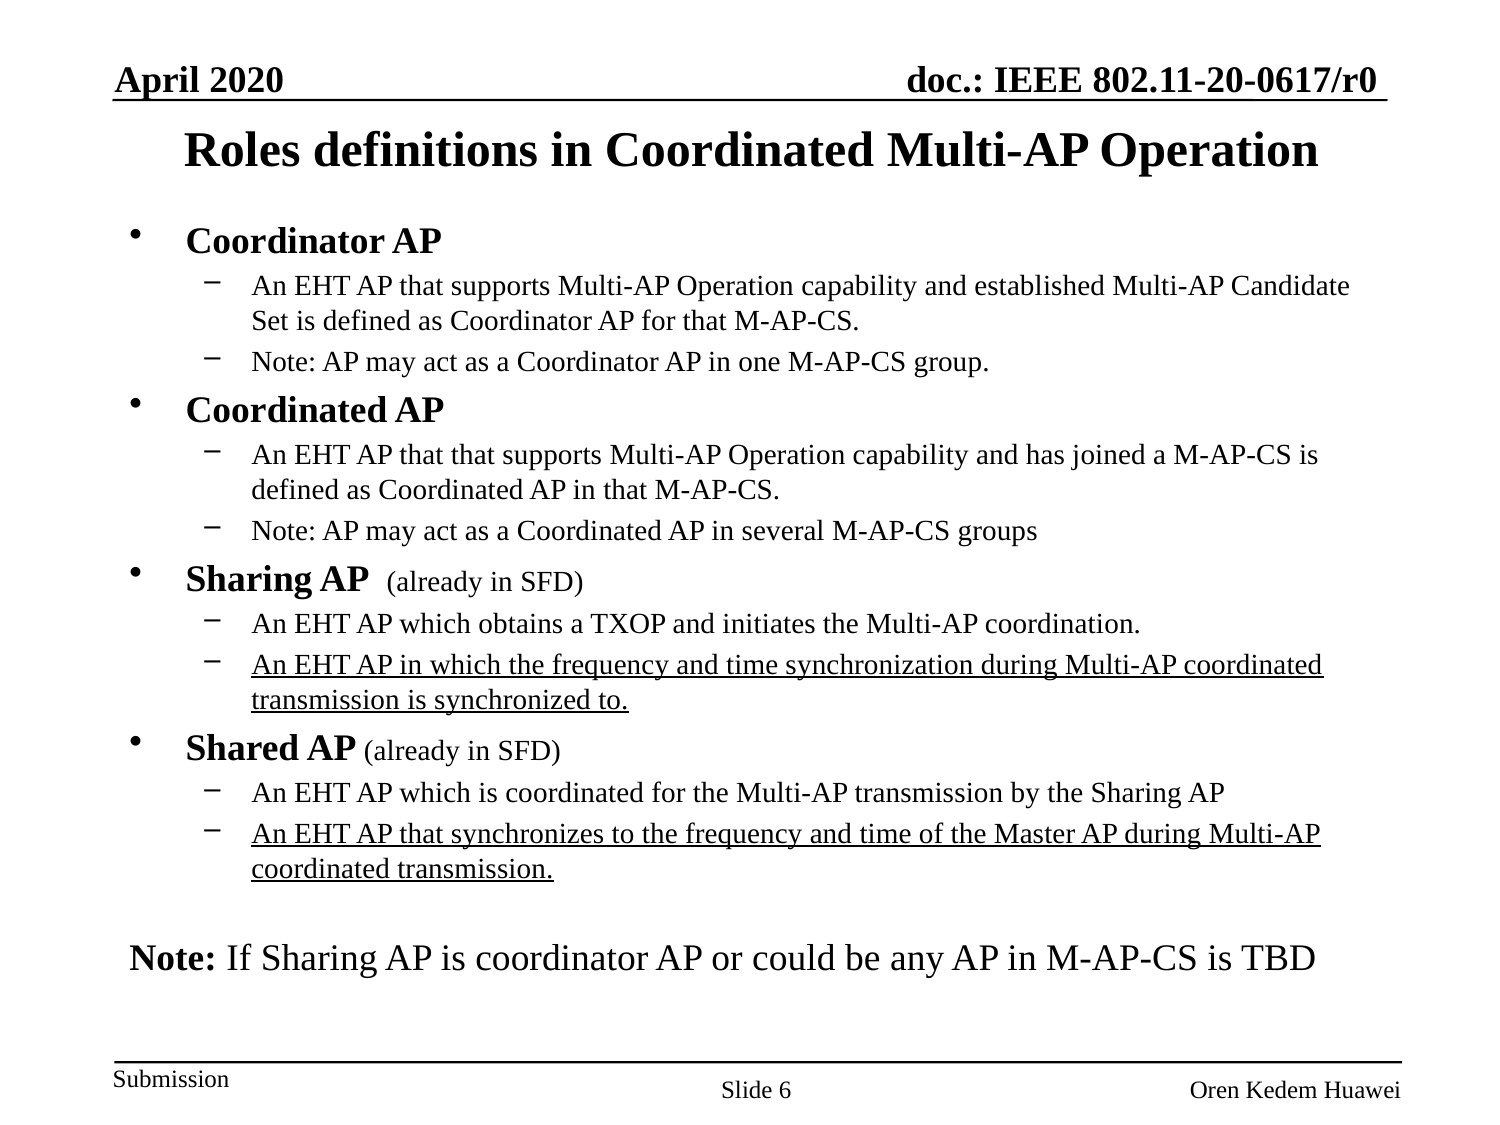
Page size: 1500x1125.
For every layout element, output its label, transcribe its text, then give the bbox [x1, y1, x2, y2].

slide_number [114, 54, 286, 101]
title Roles definitions in Coordinated Multi-AP Operation [114, 59, 1390, 208]
slide_number Slide 6 [712, 1073, 800, 1105]
list Coordinator AP An EHT AP that supports Multi-AP Operation capability and established Multi-AP Candidate Set is defined as Coordinator AP for that M-AP-CS. Note: AP may act as a Coordinator AP in one M-AP-CS group. Coordinated AP An EHT AP that that supports Multi-AP Operation capability and has joined a M-AP-CS is defined as Coordinated AP in that M-AP-CS. Note: AP may act as a Coordinated AP in several M-AP-CS groups Sharing AP (already in SFD) An EHT AP which obtains a TXOP and initiates the Multi-AP coordination. An EHT AP in which the frequency and time synchronization during Multi-AP coordinated transmission is synchronized to. Shared AP (already in SFD) An EHT AP which is coordinated for the Multi-AP transmission by the Sharing AP An EHT AP that synchronizes to the frequency and time of the Master AP during Multi-AP coordinated transmission. Note: If Sharing AP is coordinator AP or could be any AP in M-AP-CS is TBD [114, 208, 1390, 1035]
footer Oren Kedem Huawei [1186, 1073, 1402, 1105]
